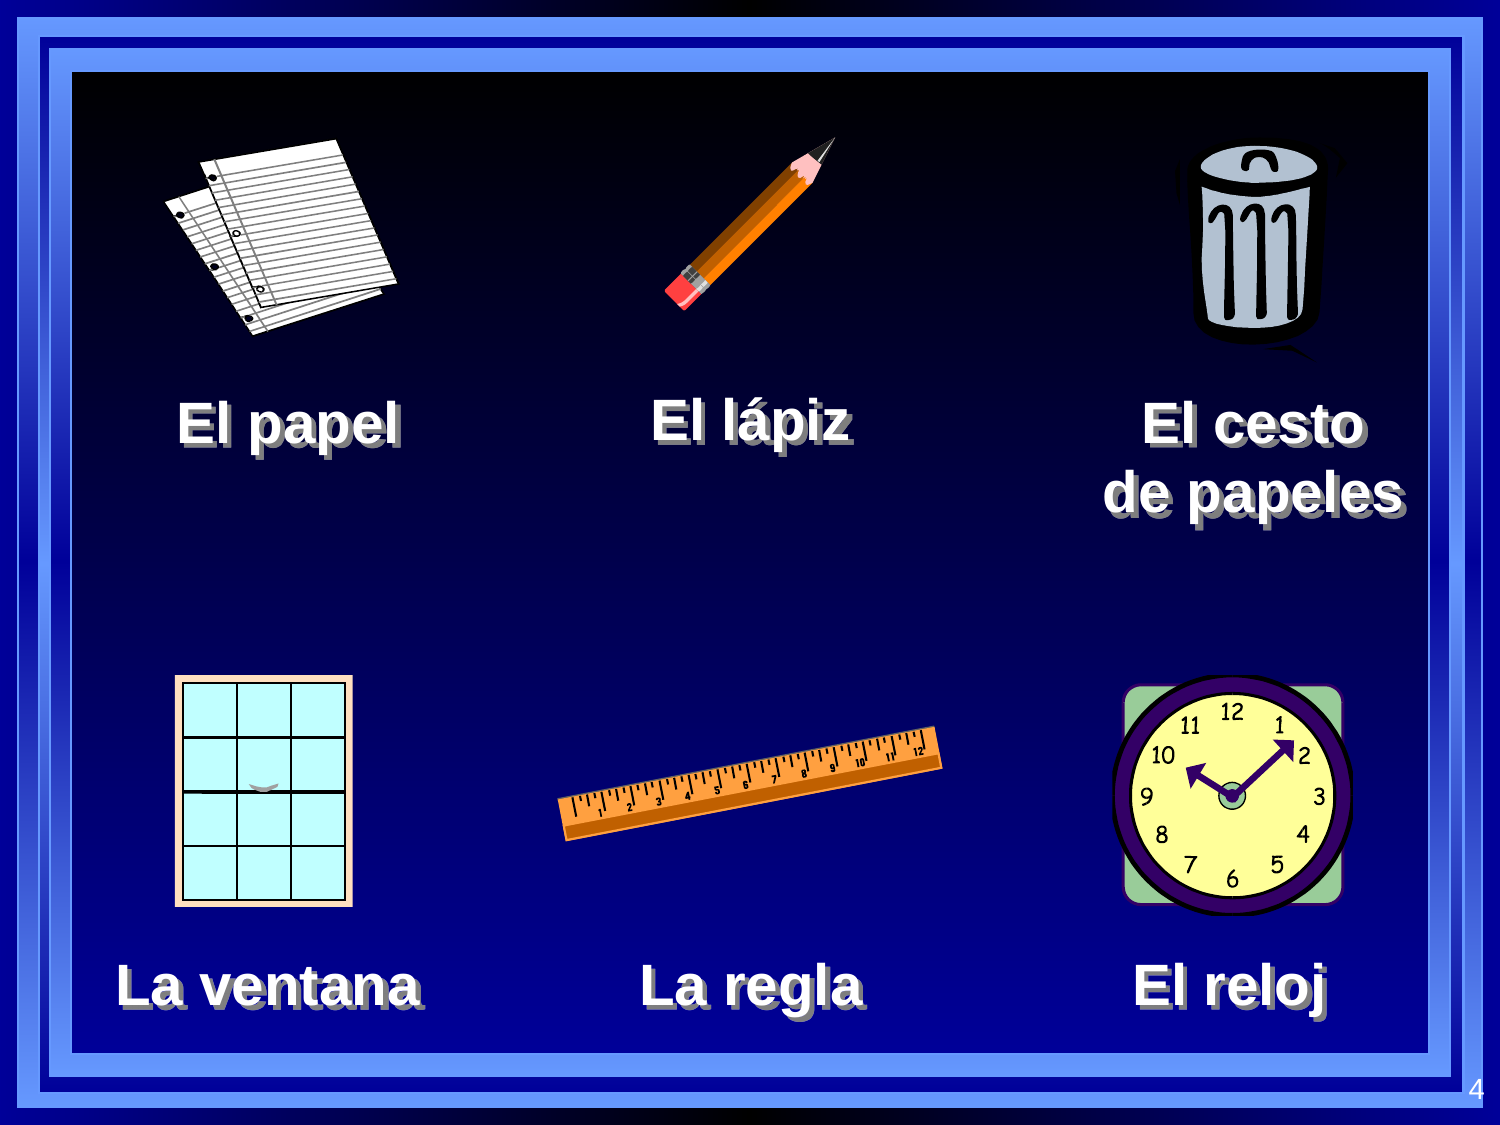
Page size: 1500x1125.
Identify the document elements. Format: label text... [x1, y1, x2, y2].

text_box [162, 137, 401, 338]
picture [1112, 674, 1353, 916]
slide_number 4 [1187, 1049, 1500, 1125]
text_box El cesto de papeles [1088, 377, 1420, 532]
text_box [1174, 137, 1348, 363]
text_box La ventana [100, 939, 435, 1025]
text_box El lápiz [635, 375, 867, 460]
text_box El reloj [1117, 939, 1342, 1025]
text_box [558, 762, 942, 805]
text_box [174, 674, 354, 908]
picture [664, 137, 836, 311]
text_box La regla [624, 939, 878, 1025]
text_box El papel [161, 377, 415, 463]
